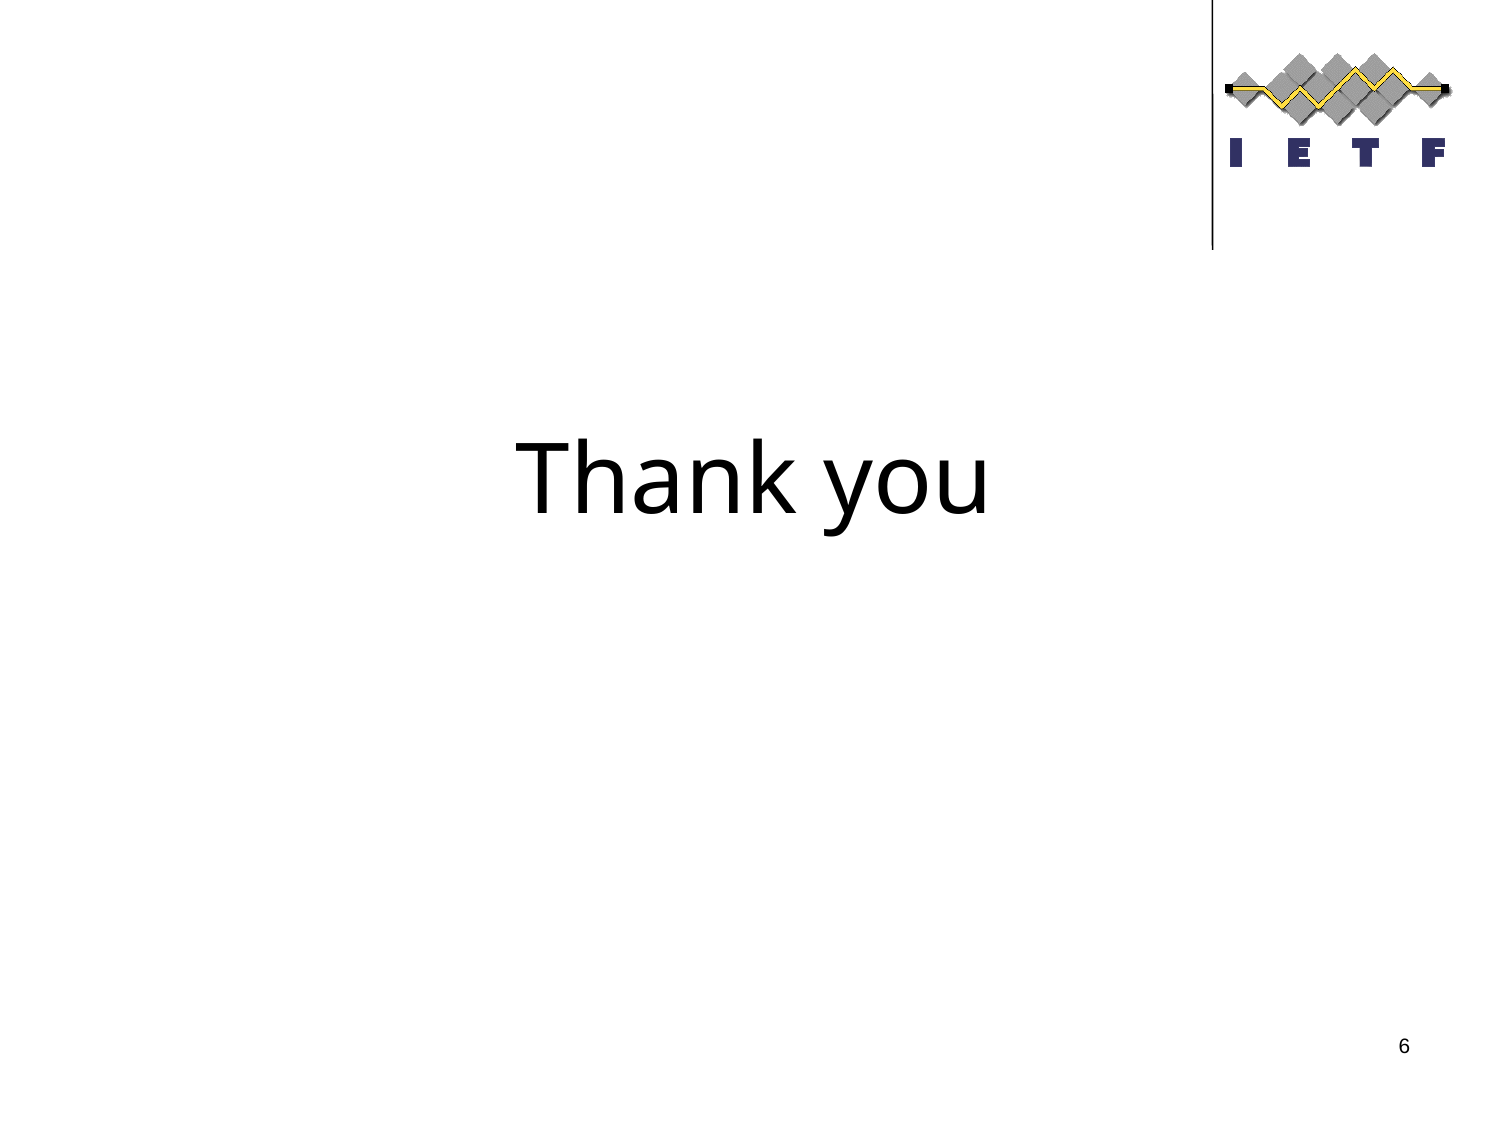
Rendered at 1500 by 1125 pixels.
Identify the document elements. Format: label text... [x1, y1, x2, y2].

text_box Thank you [500, 408, 1009, 658]
picture [1212, 37, 1463, 181]
slide_number 6 [1074, 1024, 1426, 1101]
